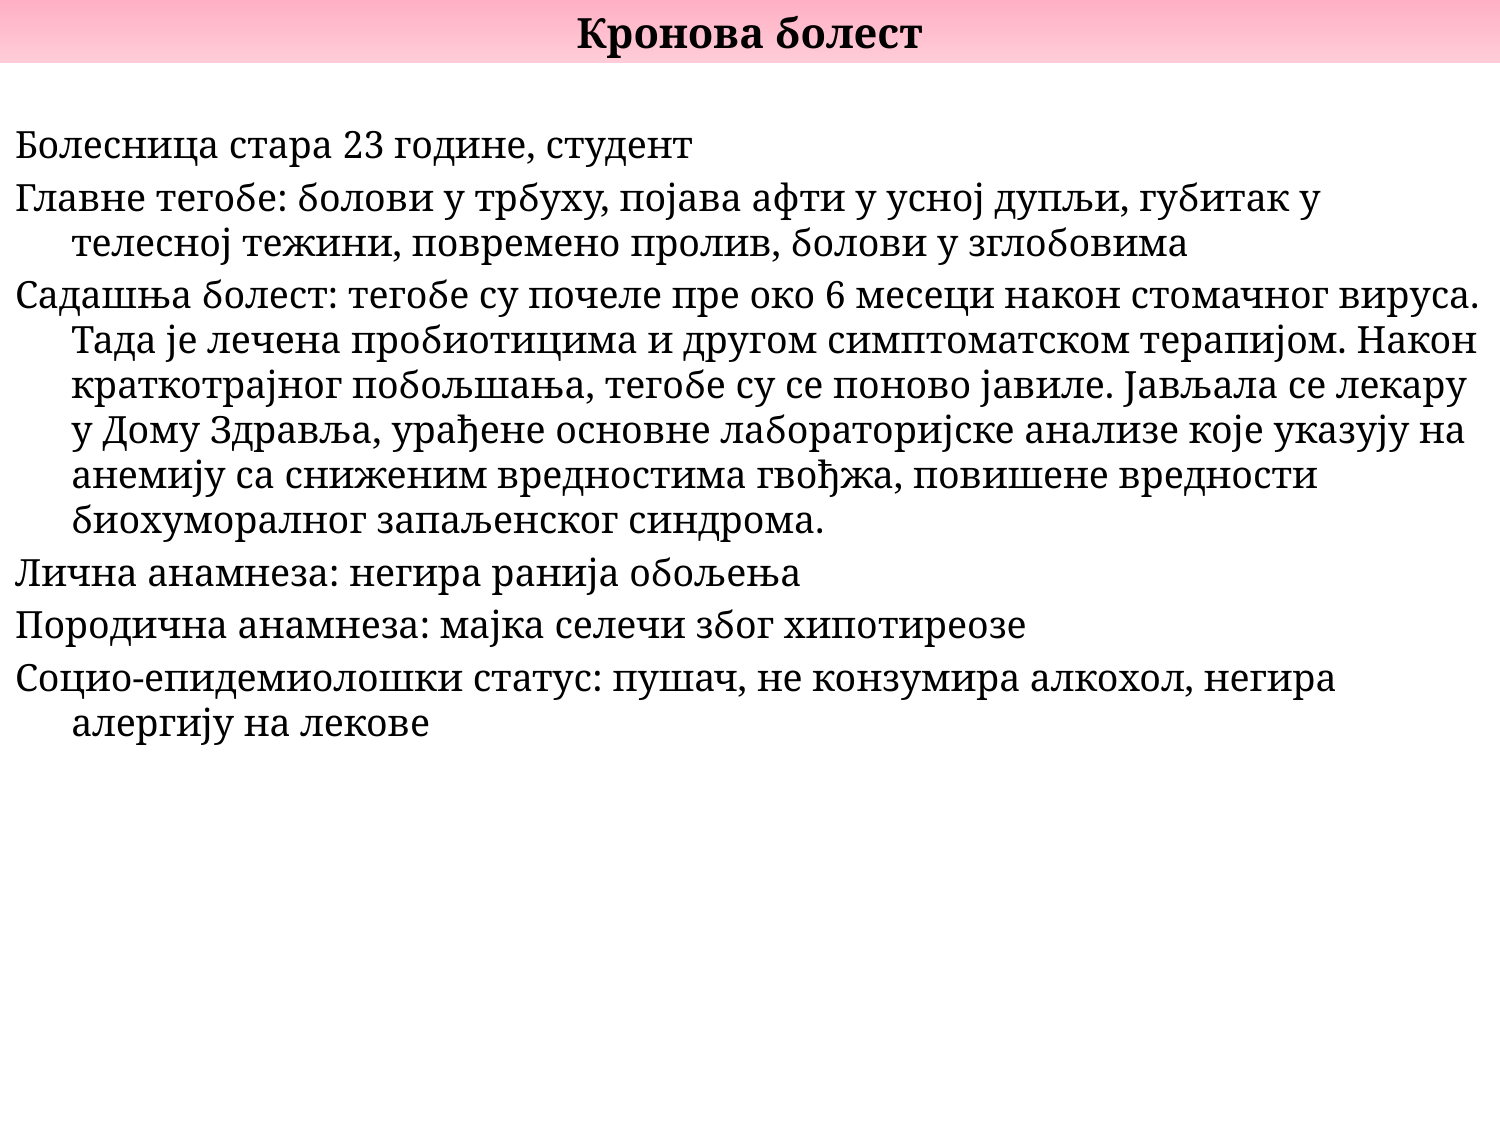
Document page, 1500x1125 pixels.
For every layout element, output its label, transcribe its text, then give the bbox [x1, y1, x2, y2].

text_box Кронова болест [0, 0, 1500, 63]
list Болесница стара 23 године, студент Главне тегобе: болови у трбуху, појава афти у усној дупљи, губитак у телесној тежини, повремено пролив, болови у зглобовима Садашња болест: тегобе су почеле пре око 6 месеци након стомачног вируса. Тада је лечена пробиотицима и другом симптоматском терапијом. Након краткотрајног побољшања, тегобе су се поново јавиле. Јављала се лекару у Дому Здравља, урађене основне лабораторијске анализе које указују на анемију са сниженим вредностима гвођжа, повишене вредности биохуморалног запаљенског синдрома. Лична анамнеза: негира ранија обољења Породична анамнеза: мајка селечи због хипотиреозе Социо-епидемиолошки статус: пушач, не конзумира алкохол, негира алергију на лекове [0, 113, 1500, 857]
